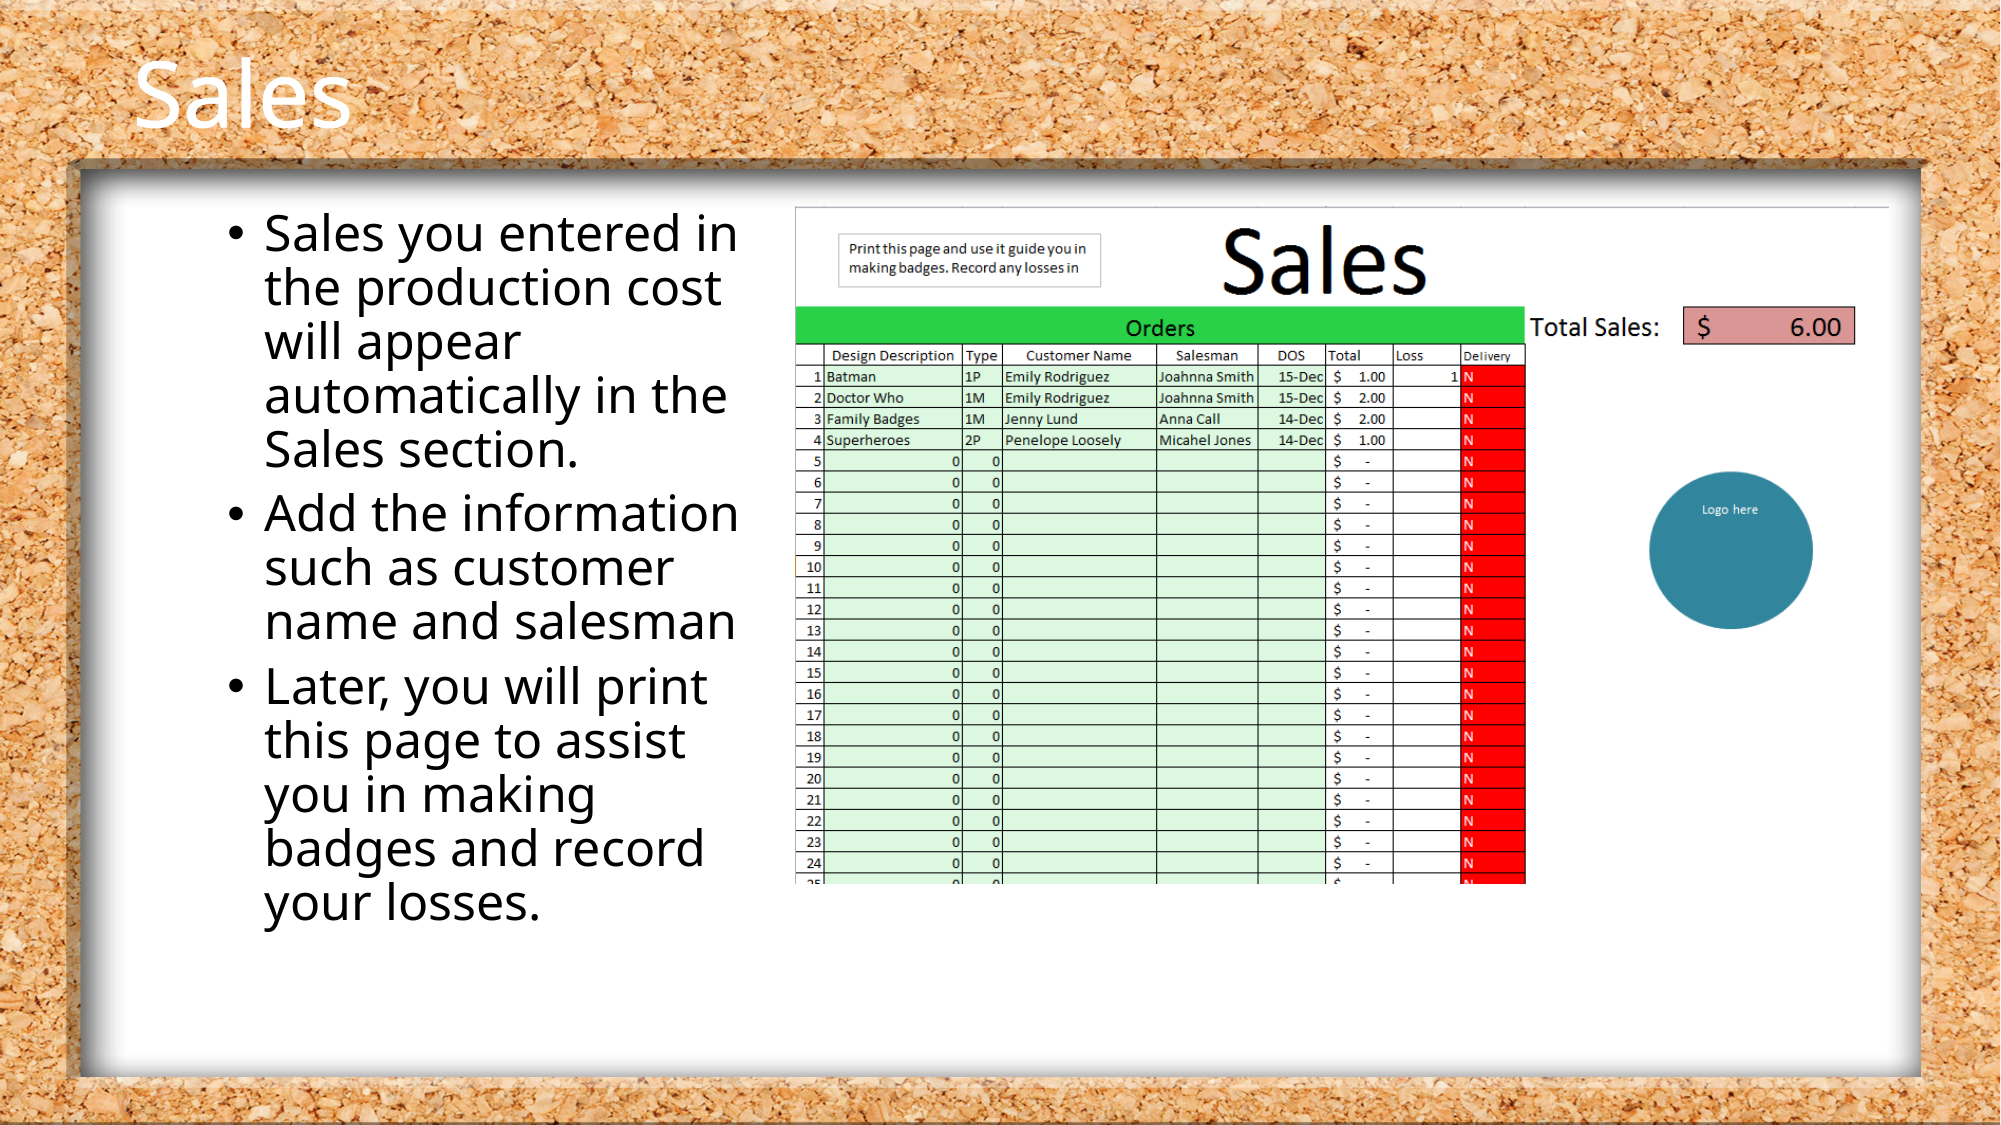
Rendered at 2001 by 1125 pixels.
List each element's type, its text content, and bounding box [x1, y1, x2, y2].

title Sales [117, 0, 1843, 207]
list Sales you entered in the production cost will appear automatically in the Sales section. Add the information such as customer name and salesman Later, you will print this page to assist you in making badges and record your losses. [137, 200, 784, 1047]
picture [0, 0, 2001, 1125]
